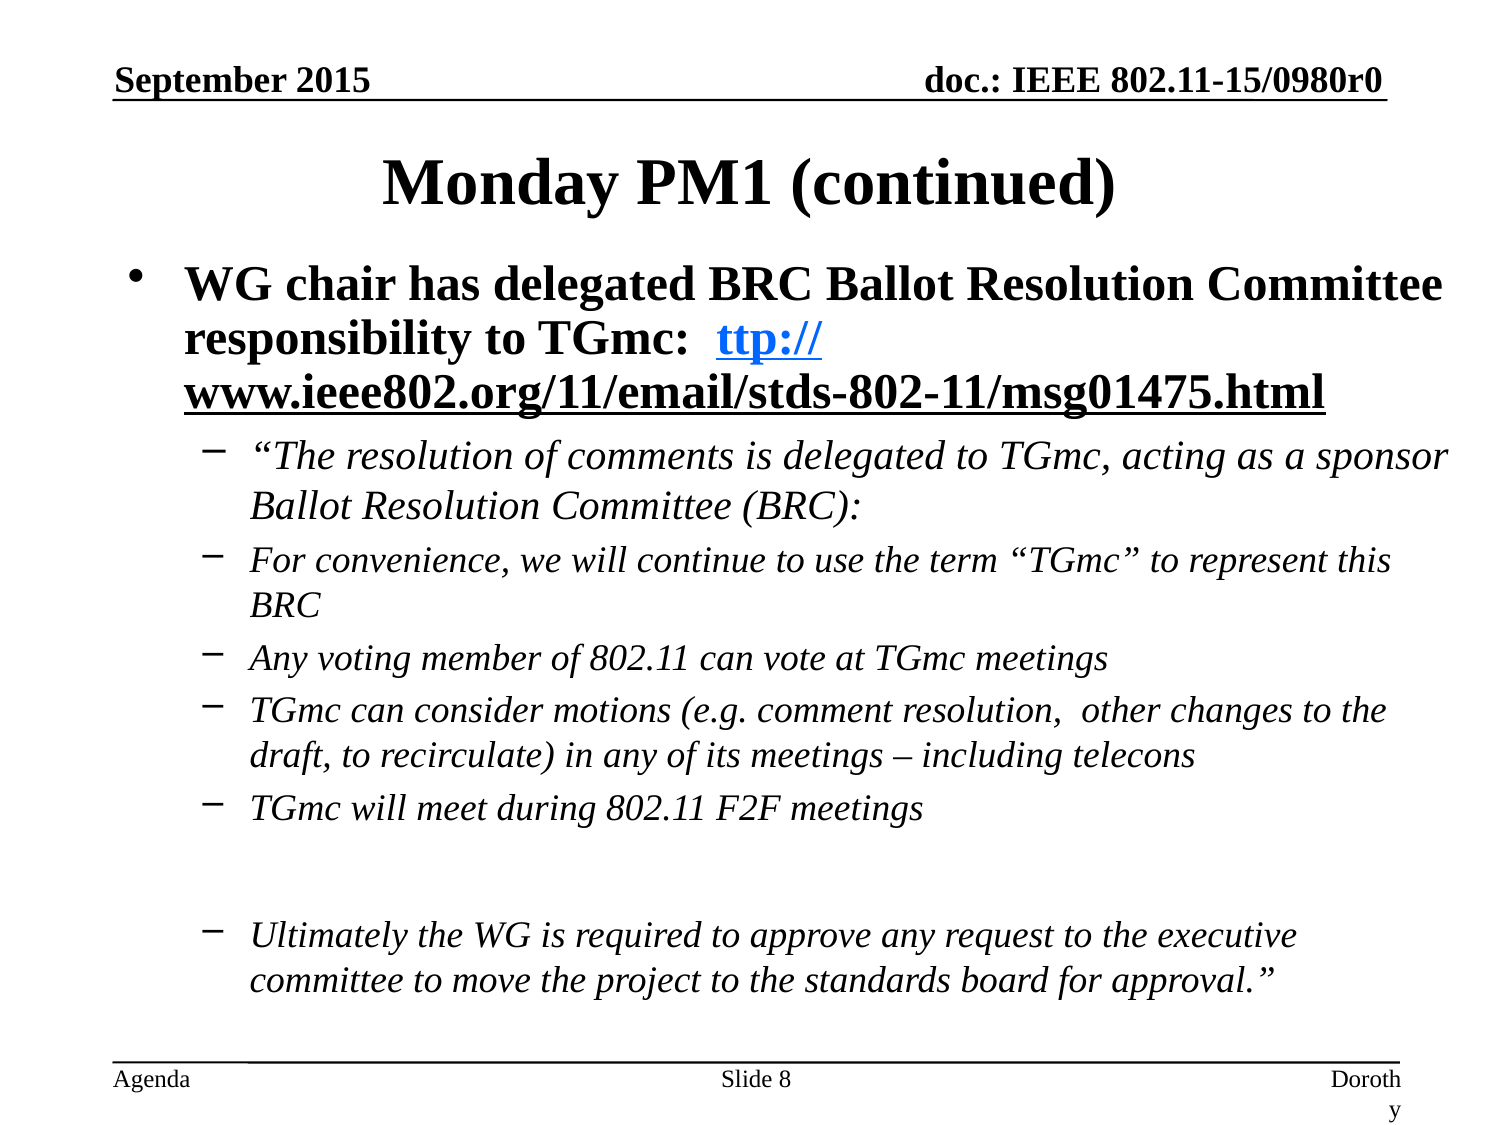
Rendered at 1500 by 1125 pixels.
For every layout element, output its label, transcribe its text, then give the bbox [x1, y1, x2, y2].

title Monday PM1 (continued) [112, 112, 1388, 249]
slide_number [114, 54, 425, 100]
footer Dorothy Stanley, HP-Aruba Networks [1325, 1062, 1402, 1093]
list WG chair has delegated BRC Ballot Resolution Committee responsibility to TGmc: ttp://www.ieee802.org/11/email/stds-802-11/msg01475.html “The resolution of comments is delegated to TGmc, acting as a sponsor Ballot Resolution Committee (BRC): For convenience, we will continue to use the term “TGmc” to represent this BRC Any voting member of 802.11 can vote at TGmc meetings TGmc can consider motions (e.g. comment resolution, other changes to the draft, to recirculate) in any of its meetings – including telecons TGmc will meet during 802.11 F2F meetings Ultimately the WG is required to approve any request to the executive committee to move the project to the standards board for approval.” [112, 249, 1475, 1038]
slide_number Slide 8 [712, 1062, 800, 1093]
